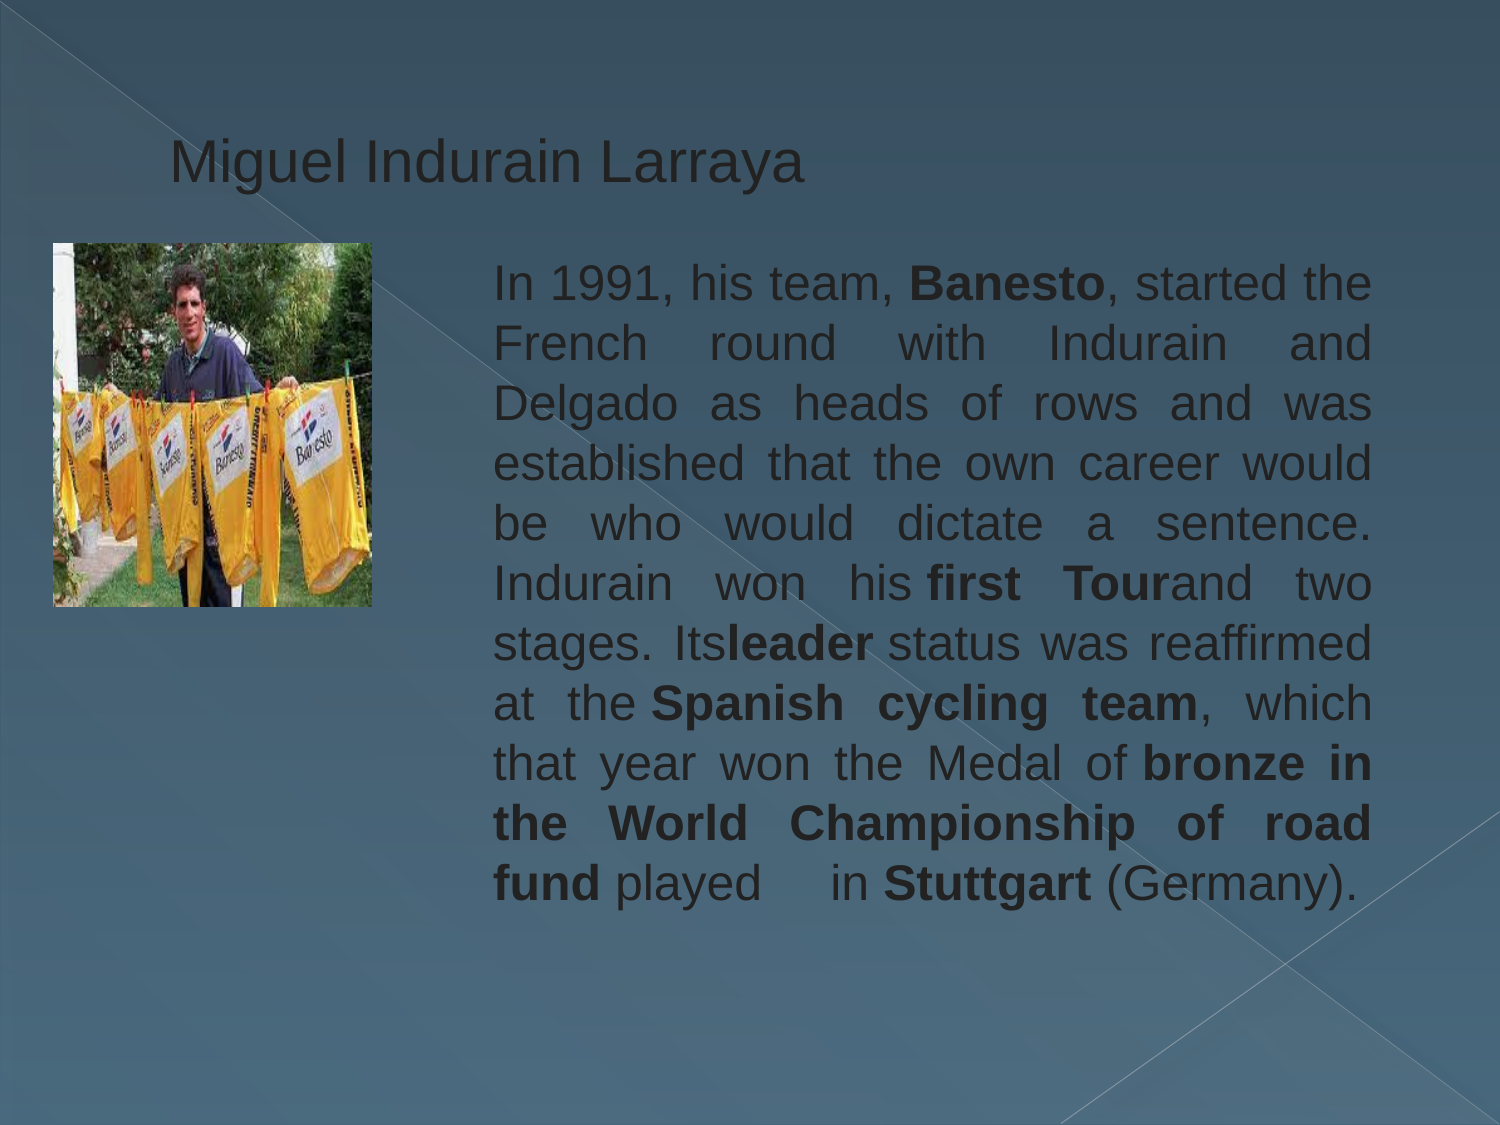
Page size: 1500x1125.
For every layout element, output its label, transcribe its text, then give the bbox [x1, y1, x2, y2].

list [52, 243, 373, 607]
title Miguel Indurain Larraya [75, 43, 1425, 274]
text_box In 1991, his team, Banesto, started the French round with Indurain and Delgado as heads of rows and was established that the own career would be who would dictate a sentence. Indurain won his first Tourand two stages. Itsleader status was reaffirmed at the Spanish cycling team, which that year won the Medal of bronze in the World Championship of road fund played in Stuttgart (Germany). [478, 243, 1388, 979]
